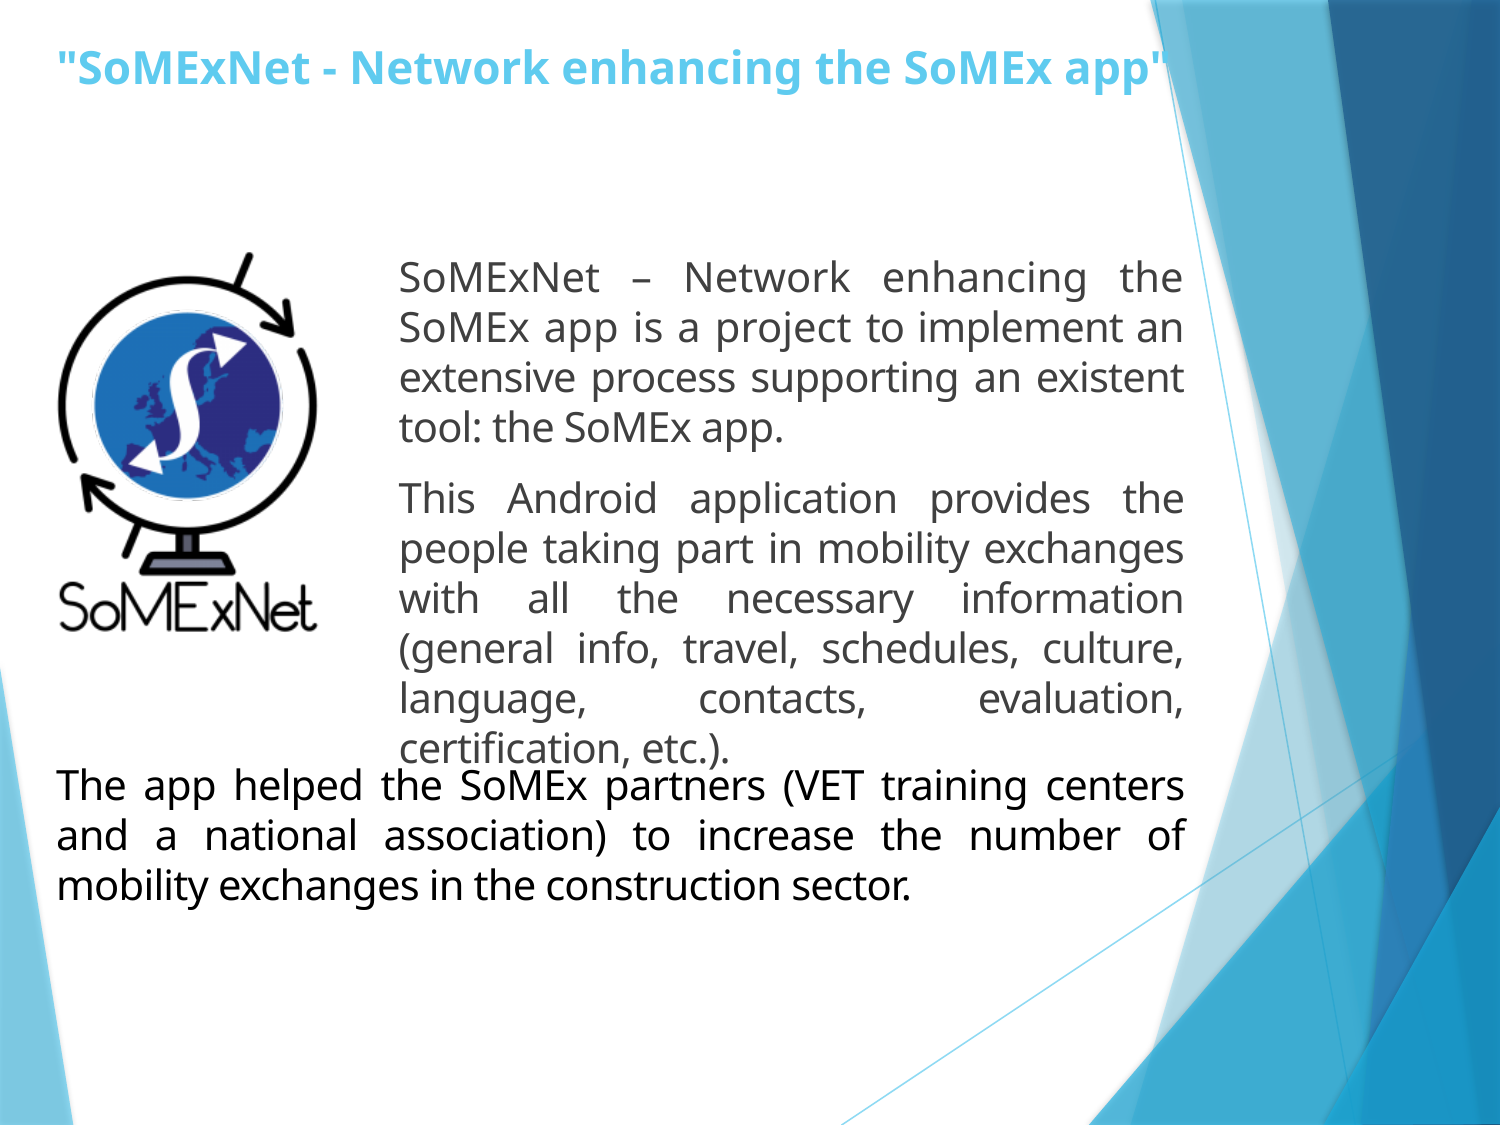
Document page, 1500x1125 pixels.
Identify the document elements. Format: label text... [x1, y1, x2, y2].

text_box The app helped the SoMEx partners (VET training centers and a national association) to increase the number of mobility exchanges in the construction sector. [41, 751, 1199, 917]
picture [40, 231, 342, 660]
list SoMExNet – Network enhancing the SoMEx app is a project to implement an extensive process supporting an existent tool: the SoMEx app. This Android application provides the people taking part in mobility exchanges with all the necessary information (general info, travel, schedules, culture, language, contacts, evaluation, certification, etc.). [383, 243, 1199, 751]
list SoMExNet – Network enhancing the SoMEx app is a project to implement an extensive process supporting an existent tool: the SoMEx app. This Android application provides the people taking part in mobility exchanges with all the necessary information (general info, travel, schedules, culture, language, contacts, evaluation, certification, etc.). [383, 917, 1199, 1083]
title "SoMExNet - Network enhancing the SoMEx app" [41, 30, 1415, 114]
